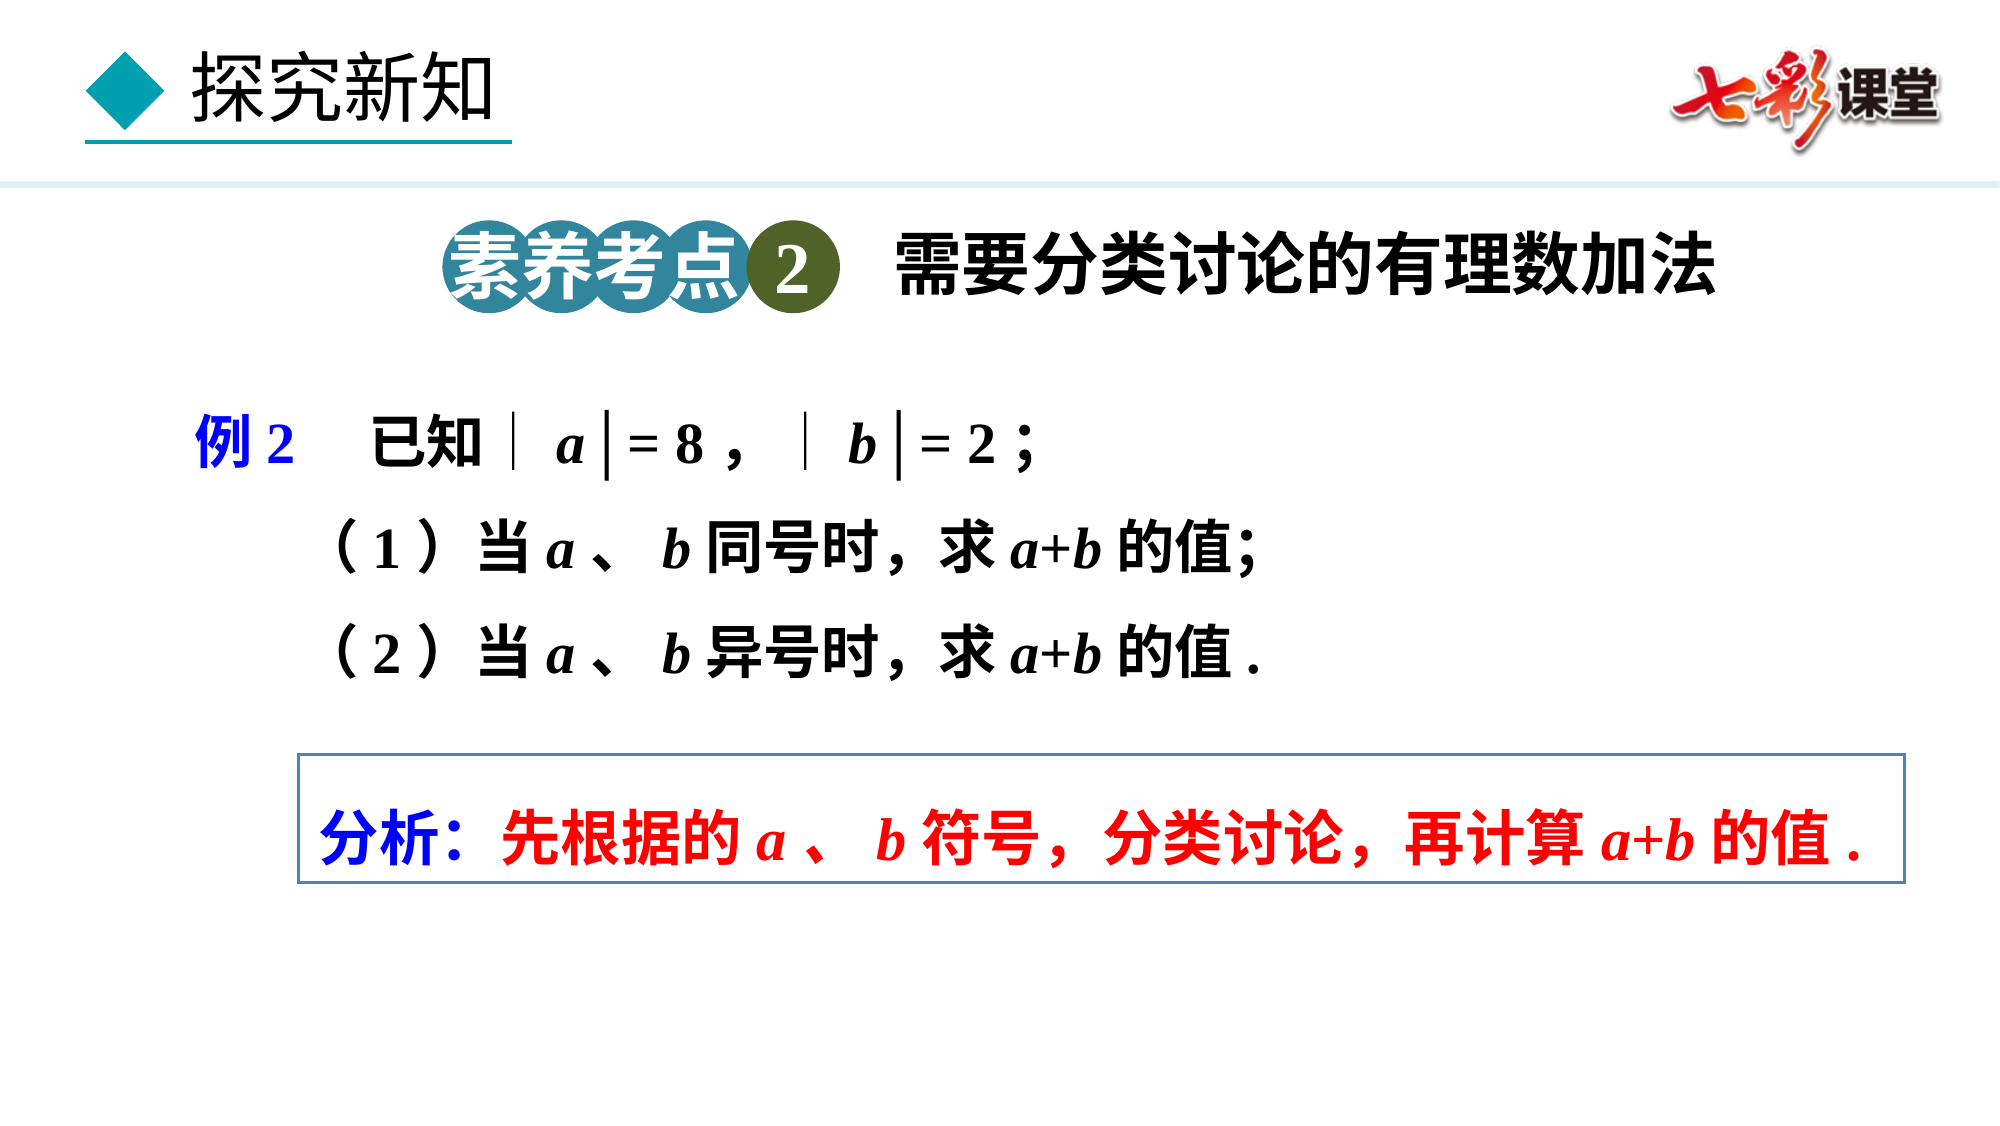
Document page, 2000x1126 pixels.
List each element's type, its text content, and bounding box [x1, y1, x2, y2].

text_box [433, 212, 1941, 321]
picture [1666, 42, 1948, 157]
text_box 分析：先根据的a、b符号，分类讨论，再计算a+b的值. [298, 754, 1905, 883]
text_box 例2 已知│a│= 8，│b│= 2； （1）当a、b同号时，求a+b的值； （2）当a、b异号时，求a+b的值. [147, 360, 1346, 696]
